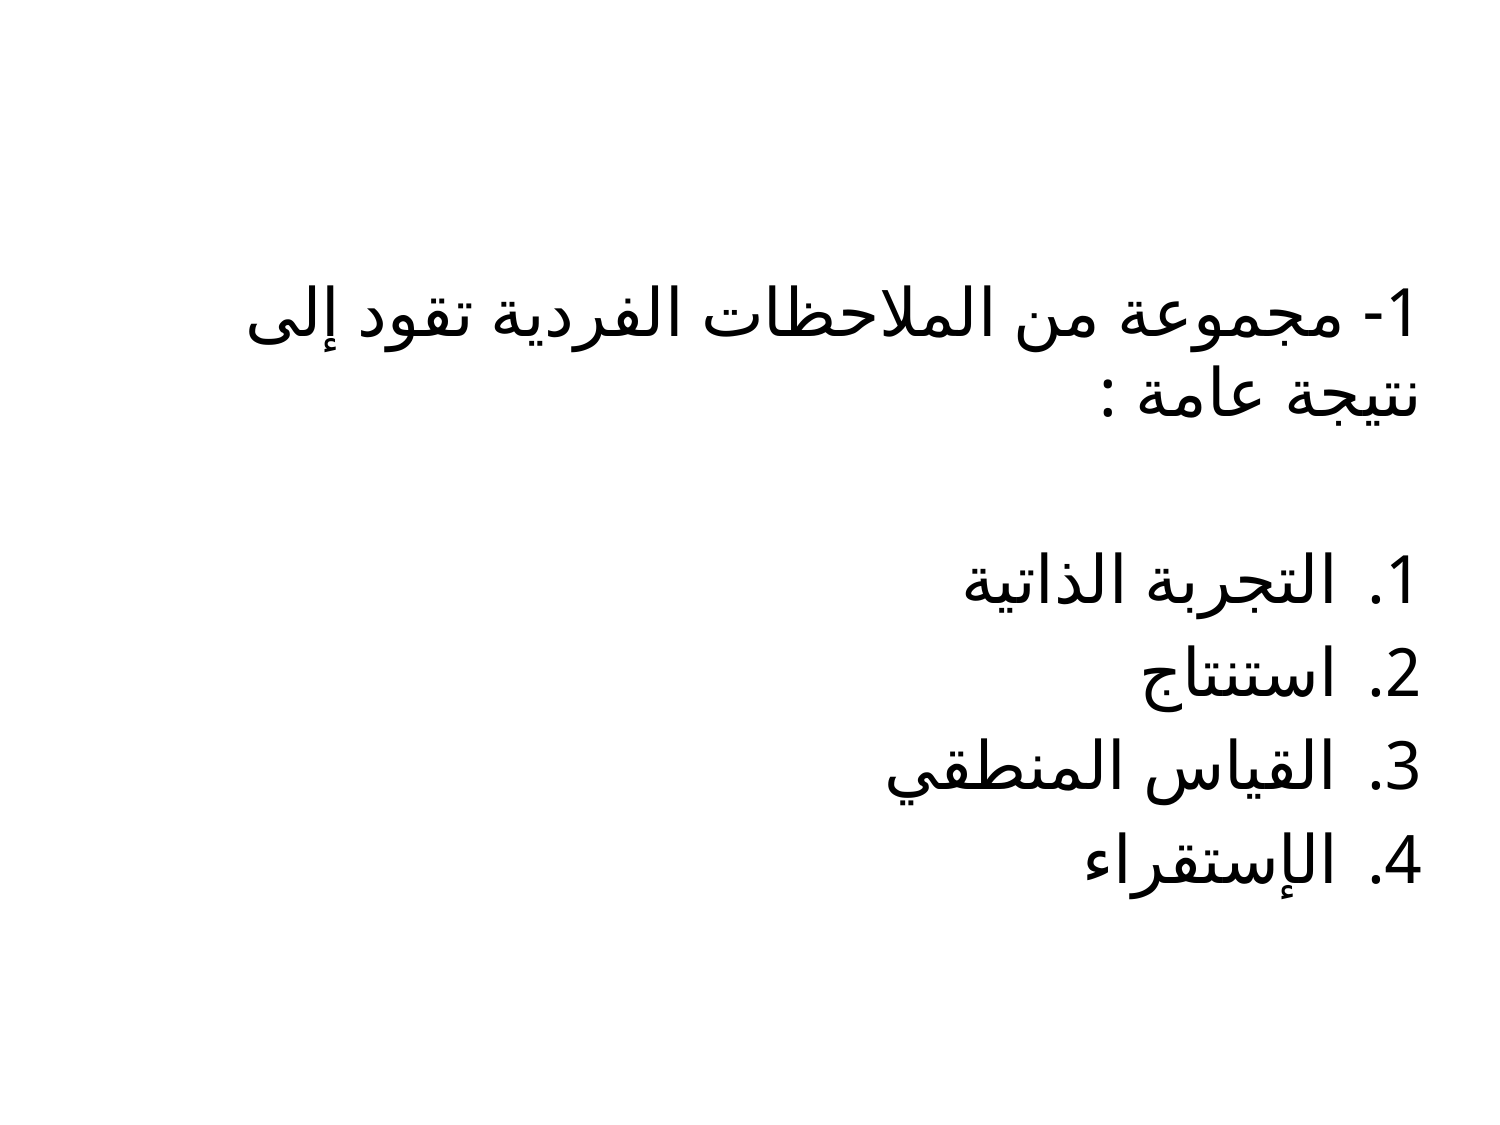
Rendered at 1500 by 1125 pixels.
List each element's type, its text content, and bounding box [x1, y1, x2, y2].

list 1- مجموعة من الملاحظات الفردية تقود إلى نتيجة عامة : التجربة الذاتية استنتاج القياس المنطقي الإستقراء [87, 262, 1438, 1005]
